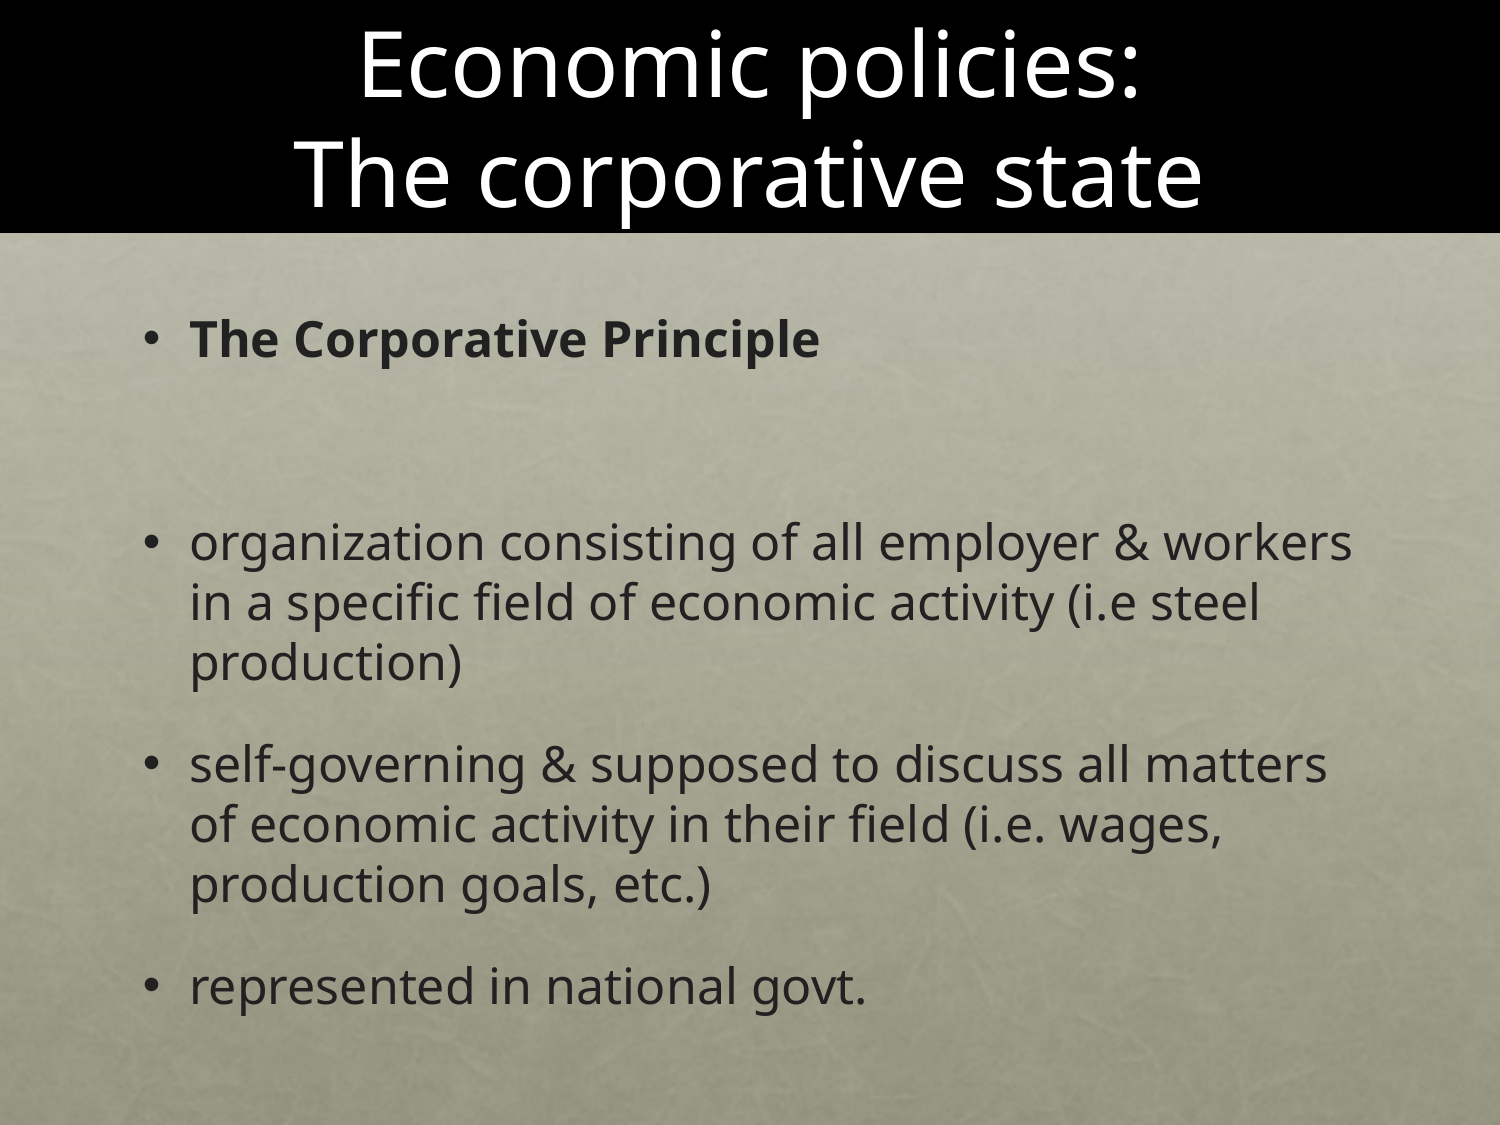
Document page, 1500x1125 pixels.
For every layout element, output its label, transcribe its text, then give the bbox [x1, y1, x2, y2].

list The Corporative Principle organization consisting of all employer & workers in a specific field of economic activity (i.e steel production) self-governing & supposed to discuss all matters of economic activity in their field (i.e. wages, production goals, etc.) represented in national govt. [127, 299, 1372, 1005]
title Economic policies: The corporative state [127, 10, 1372, 221]
picture [0, 214, 1500, 1125]
